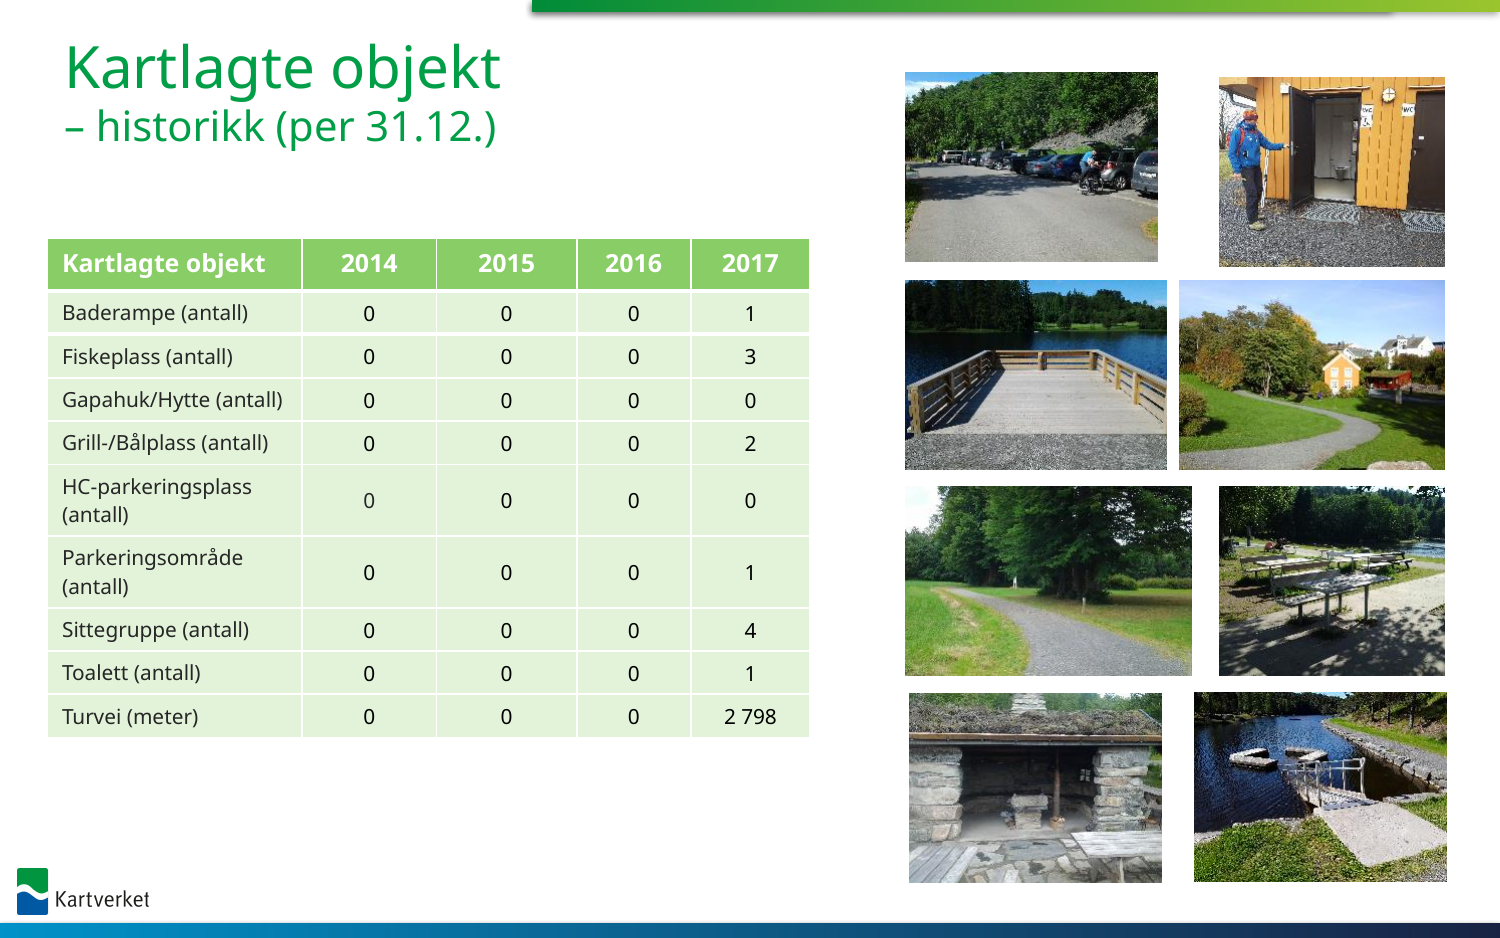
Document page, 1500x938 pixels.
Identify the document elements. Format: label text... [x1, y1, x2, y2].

table_header 2017 [692, 239, 809, 289]
table_cell 0 [303, 422, 436, 464]
table_cell 0 [303, 652, 436, 693]
table_cell 1 [692, 293, 809, 332]
table_cell 0 [303, 336, 436, 377]
table_cell 0 [578, 695, 690, 737]
table_cell 4 [692, 609, 809, 650]
text_box Kartlagte objekt – historikk (per 31.12.) [49, 14, 1431, 158]
table_cell Sittegruppe (antall) [48, 609, 301, 650]
picture [905, 72, 1158, 262]
picture [905, 280, 1167, 470]
table_cell 0 [437, 379, 576, 420]
table_cell 0 [578, 537, 690, 607]
table_cell 0 [578, 422, 690, 464]
table_cell 1 [692, 537, 809, 607]
table_cell Baderampe (antall) [48, 293, 301, 332]
table_cell 0 [437, 422, 576, 464]
table_cell 0 [437, 336, 576, 377]
table_cell Toalett (antall) [48, 652, 301, 693]
table_cell 0 [303, 379, 436, 420]
table_cell 0 [437, 652, 576, 693]
table_cell 0 [437, 293, 576, 332]
table_cell 0 [692, 465, 809, 535]
table_cell 0 [692, 379, 809, 420]
table_cell 0 [578, 293, 690, 332]
table_cell 0 [578, 609, 690, 650]
table_cell 0 [437, 695, 576, 737]
table_cell Parkeringsområde (antall) [48, 537, 301, 607]
table_cell 0 [303, 465, 436, 535]
picture [1219, 77, 1445, 267]
table_cell Grill-/Bålplass (antall) [48, 422, 301, 464]
table_cell 0 [437, 537, 576, 607]
table_cell 0 [303, 695, 436, 737]
table_cell 0 [303, 609, 436, 650]
table_cell Fiskeplass (antall) [48, 336, 301, 377]
table_cell 0 [578, 465, 690, 535]
picture [905, 486, 1193, 676]
table_cell 0 [303, 293, 436, 332]
table_header Kartlagte objekt [48, 239, 301, 289]
table_cell 0 [303, 537, 436, 607]
table_cell 2 [692, 422, 809, 464]
table_cell Turvei (meter) [48, 695, 301, 737]
table_header 2015 [437, 239, 576, 289]
table_header 2014 [303, 239, 436, 289]
table_cell 0 [578, 652, 690, 693]
picture [909, 693, 1163, 884]
picture [1194, 692, 1448, 882]
picture [1179, 280, 1445, 470]
table_cell 0 [578, 379, 690, 420]
table_cell 3 [692, 336, 809, 377]
table_cell 2 798 [692, 695, 809, 737]
table_cell 0 [578, 336, 690, 377]
table_cell Gapahuk/Hytte (antall) [48, 379, 301, 420]
table_cell HC-parkeringsplass (antall) [48, 465, 301, 535]
table_cell 0 [437, 465, 576, 535]
table_header 2016 [578, 239, 690, 289]
picture [1219, 486, 1445, 676]
table_cell 1 [692, 652, 809, 693]
table_cell 0 [437, 609, 576, 650]
